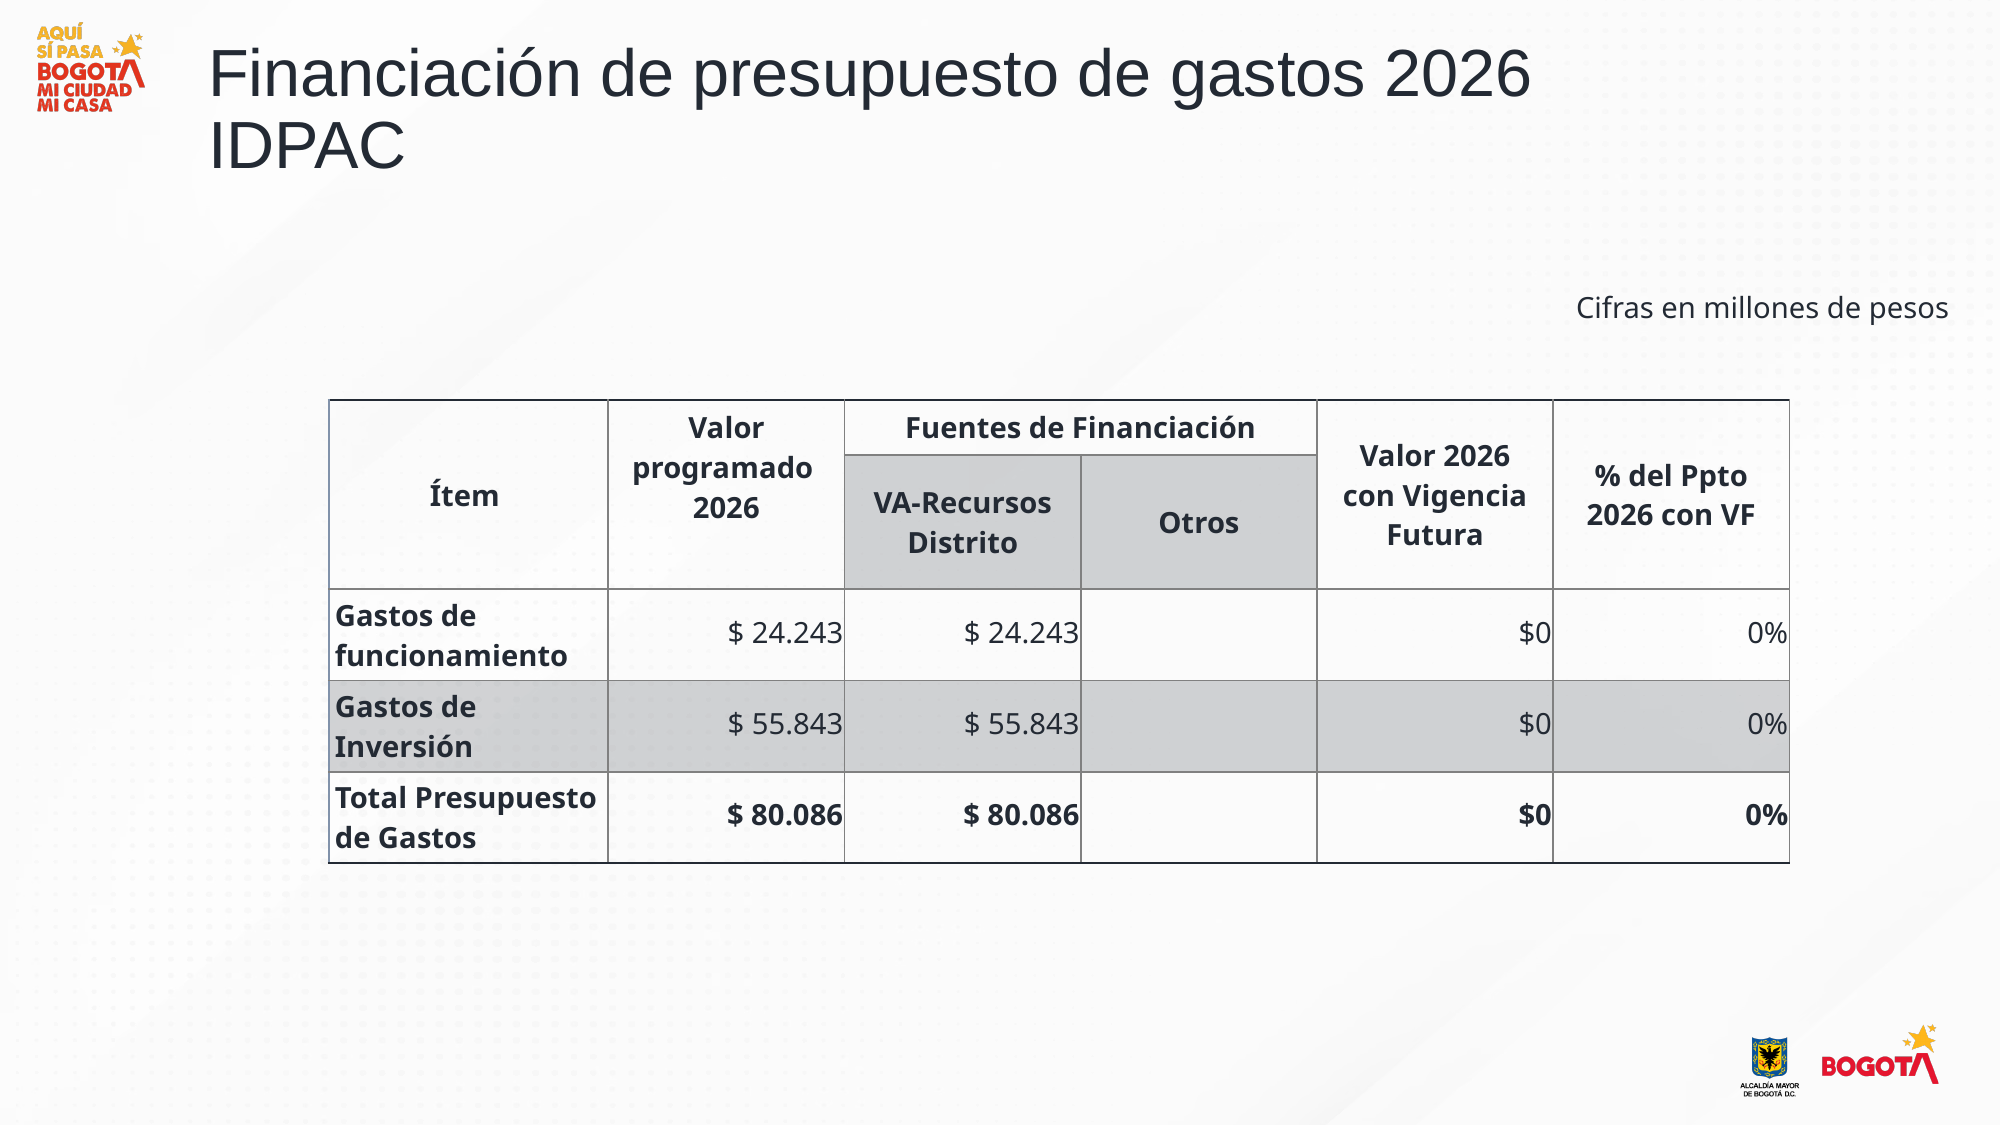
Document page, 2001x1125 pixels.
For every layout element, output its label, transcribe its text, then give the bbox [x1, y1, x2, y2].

table_cell 0% [1554, 590, 1789, 680]
table_cell [1082, 681, 1316, 771]
table_cell [1082, 773, 1316, 862]
picture [1740, 1024, 1939, 1097]
text_box Cifras en millones de pesos [1318, 282, 1964, 332]
table_cell $ 55.843 [609, 681, 844, 771]
table_cell Total Presupuesto de Gastos [330, 773, 607, 862]
table_cell $ 80.086 [609, 773, 844, 862]
table_cell VA-Recursos Distrito [845, 456, 1080, 588]
table_header Fuentes de Financiación [845, 401, 1316, 454]
table_cell 0% [1554, 773, 1789, 862]
table_cell $0 [1318, 681, 1552, 771]
table_cell Otros [1082, 456, 1316, 588]
table_cell $ 80.086 [845, 773, 1080, 862]
table_header Ítem [330, 401, 607, 588]
table_cell Gastos de funcionamiento [330, 590, 607, 680]
table_cell [1082, 590, 1316, 680]
table_cell 0% [1554, 681, 1789, 771]
table_cell $ 24.243 [845, 590, 1080, 680]
title Financiación de presupuesto de gastos 2026 IDPAC [193, 31, 1925, 137]
picture [37, 22, 145, 112]
table_cell $0 [1318, 590, 1552, 680]
table_cell $ 24.243 [609, 590, 844, 680]
table_cell $0 [1318, 773, 1552, 862]
table_cell Gastos de Inversión [330, 681, 607, 771]
table_cell $ 55.843 [845, 681, 1080, 771]
table_header Valor programado 2026 [609, 401, 844, 588]
table_header Valor 2026 con Vigencia Futura [1318, 401, 1552, 588]
table_header % del Ppto 2026 con VF [1554, 401, 1789, 588]
